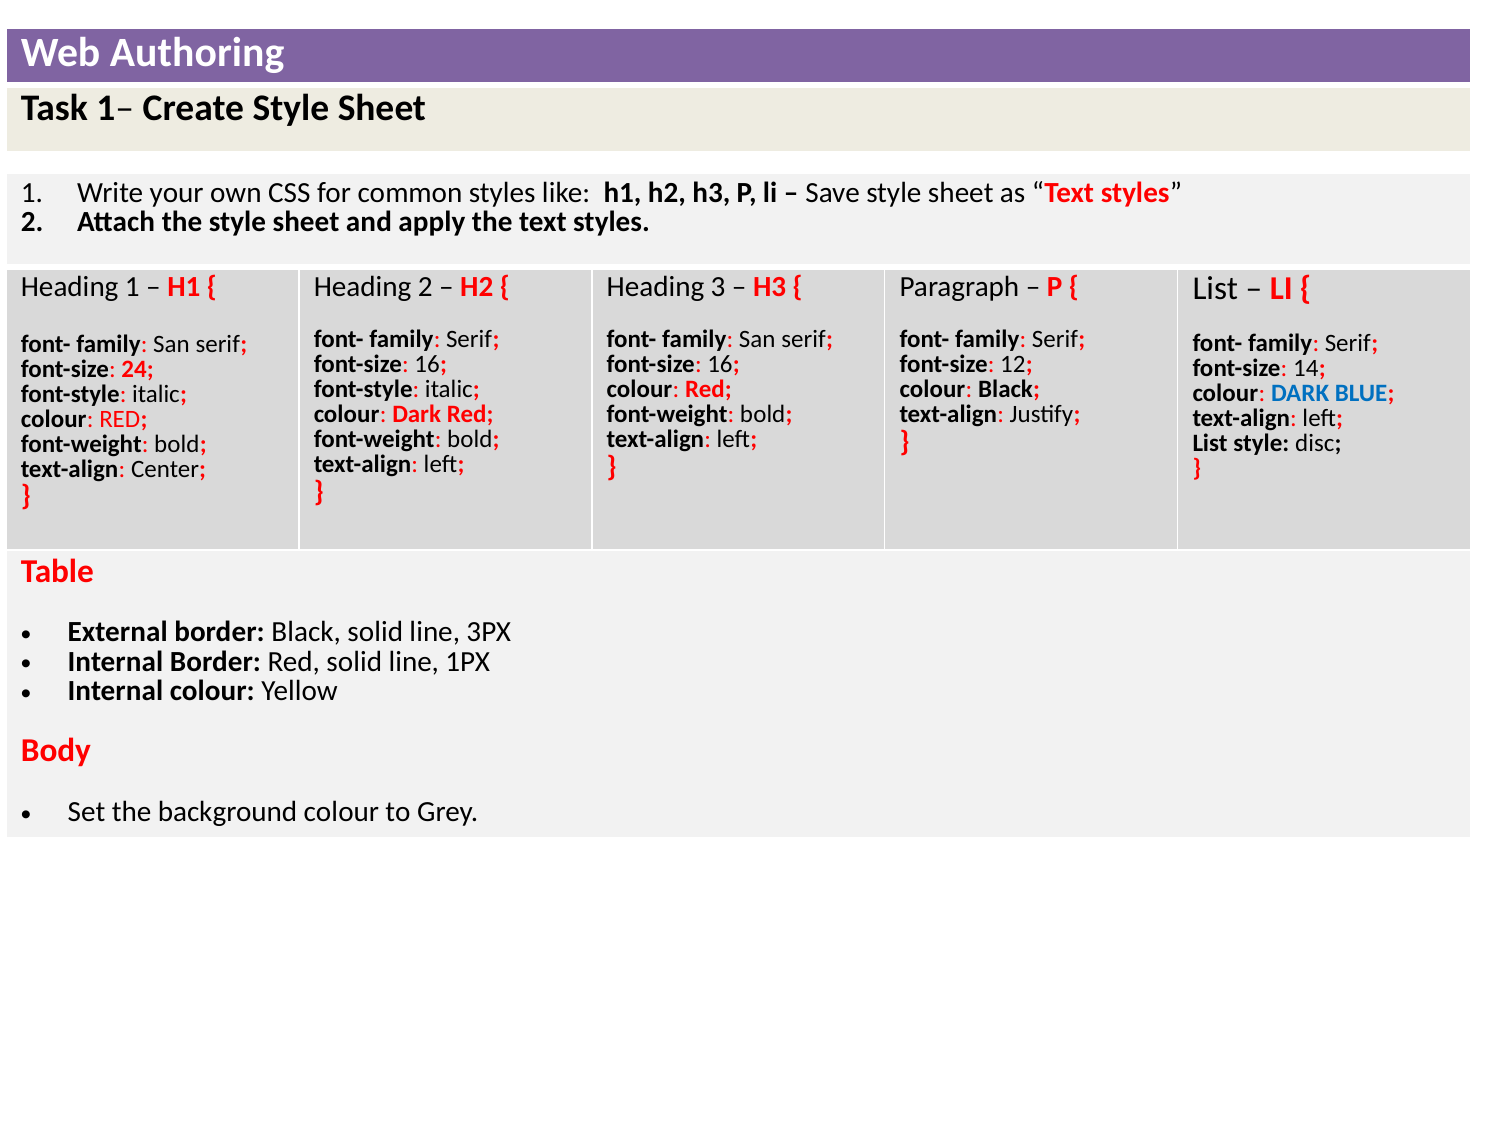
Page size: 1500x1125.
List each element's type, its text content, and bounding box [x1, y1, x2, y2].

table_header Write your own CSS for common styles like: h1, h2, h3, P, li – Save style sheet as “Text styles” Attach the style sheet and apply the text styles. [7, 174, 1470, 264]
table_header Web Authoring [7, 29, 1470, 82]
table_cell Heading 3 – H3 { font- family: San serif; font-size: 16; colour: Red; font-weight: bold; text-align: left; } [593, 270, 884, 549]
table_cell Task 1– Create Style Sheet [7, 88, 1470, 151]
table_cell Heading 2 – H2 { font- family: Serif; font-size: 16; font-style: italic; colour: Dark Red; font-weight: bold; text-align: left; } [300, 270, 591, 549]
table_cell List – LI { font- family: Serif; font-size: 14; colour: DARK BLUE; text-align: left; List style: disc; } [1178, 270, 1470, 549]
table_cell Table External border: Black, solid line, 3PX Internal Border: Red, solid line, 1PX Internal colour: Yellow Body Set the background colour to Grey. [7, 551, 1470, 837]
table_cell Paragraph – P { font- family: Serif; font-size: 12; colour: Black; text-align: Justify; } [885, 270, 1177, 549]
table_cell Heading 1 – H1 { font- family: San serif; font-size: 24; font-style: italic; colour: RED; font-weight: bold; text-align: Center; } [7, 270, 298, 549]
